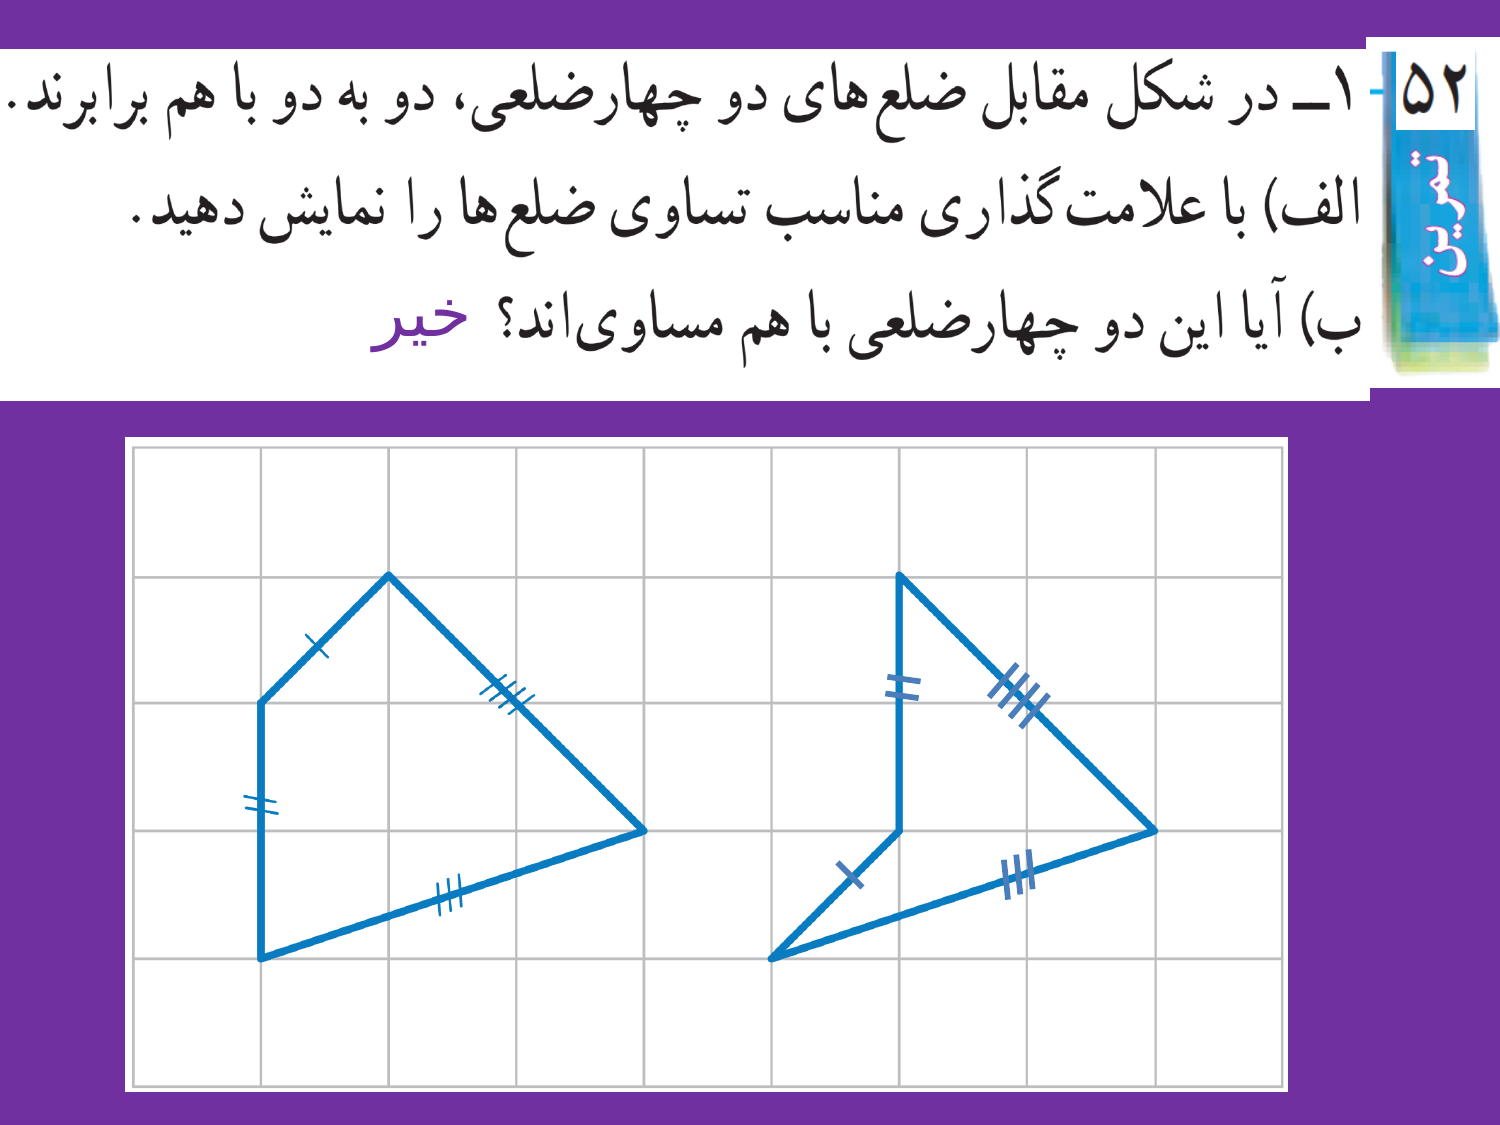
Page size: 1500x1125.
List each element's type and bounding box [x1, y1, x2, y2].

text_box [885, 669, 921, 706]
picture [0, 49, 1371, 401]
text_box [837, 862, 863, 888]
text_box [986, 665, 1051, 726]
text_box [1366, 37, 1500, 388]
picture [124, 437, 1288, 1092]
text_box [998, 847, 1039, 902]
